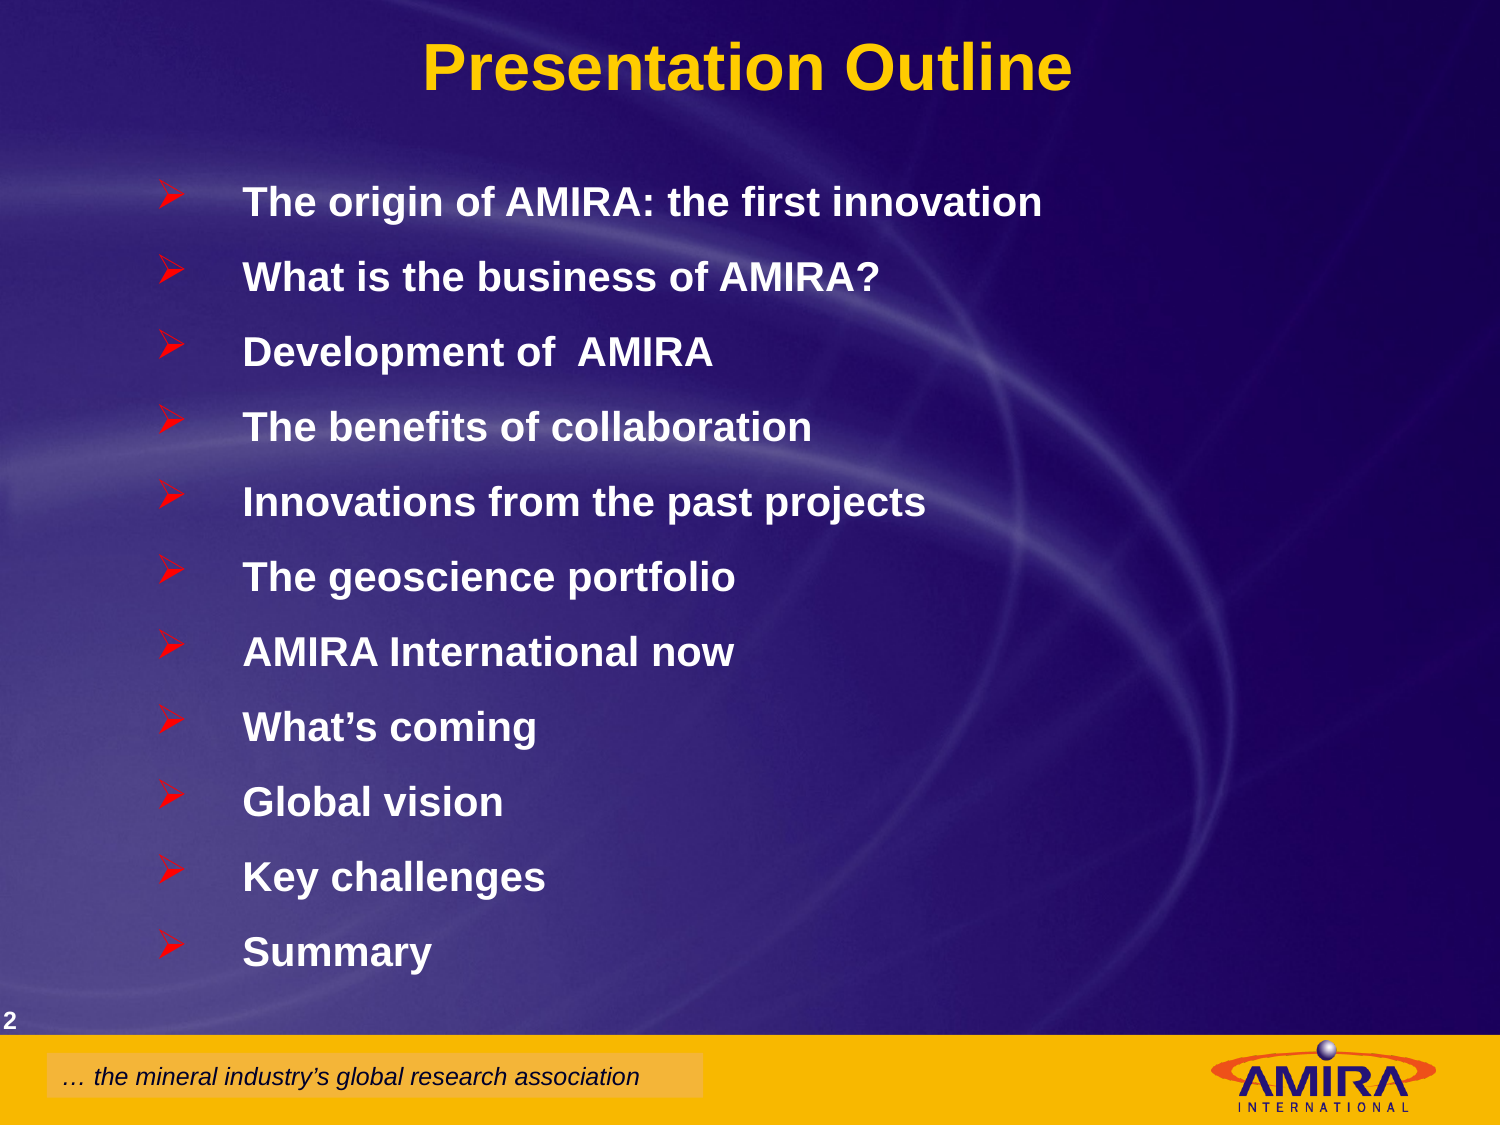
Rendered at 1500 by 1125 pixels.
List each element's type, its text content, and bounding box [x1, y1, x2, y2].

picture [0, 0, 1500, 1034]
picture [1211, 1040, 1436, 1112]
text_box The origin of AMIRA: the first innovation What is the business of AMIRA? Development of AMIRA The benefits of collaboration Innovations from the past projects The geoscience portfolio AMIRA International now What’s coming Global vision Key challenges Summary [140, 167, 1407, 996]
text_box 2 [0, 997, 59, 1043]
text_box Presentation Outline [93, 16, 1404, 111]
